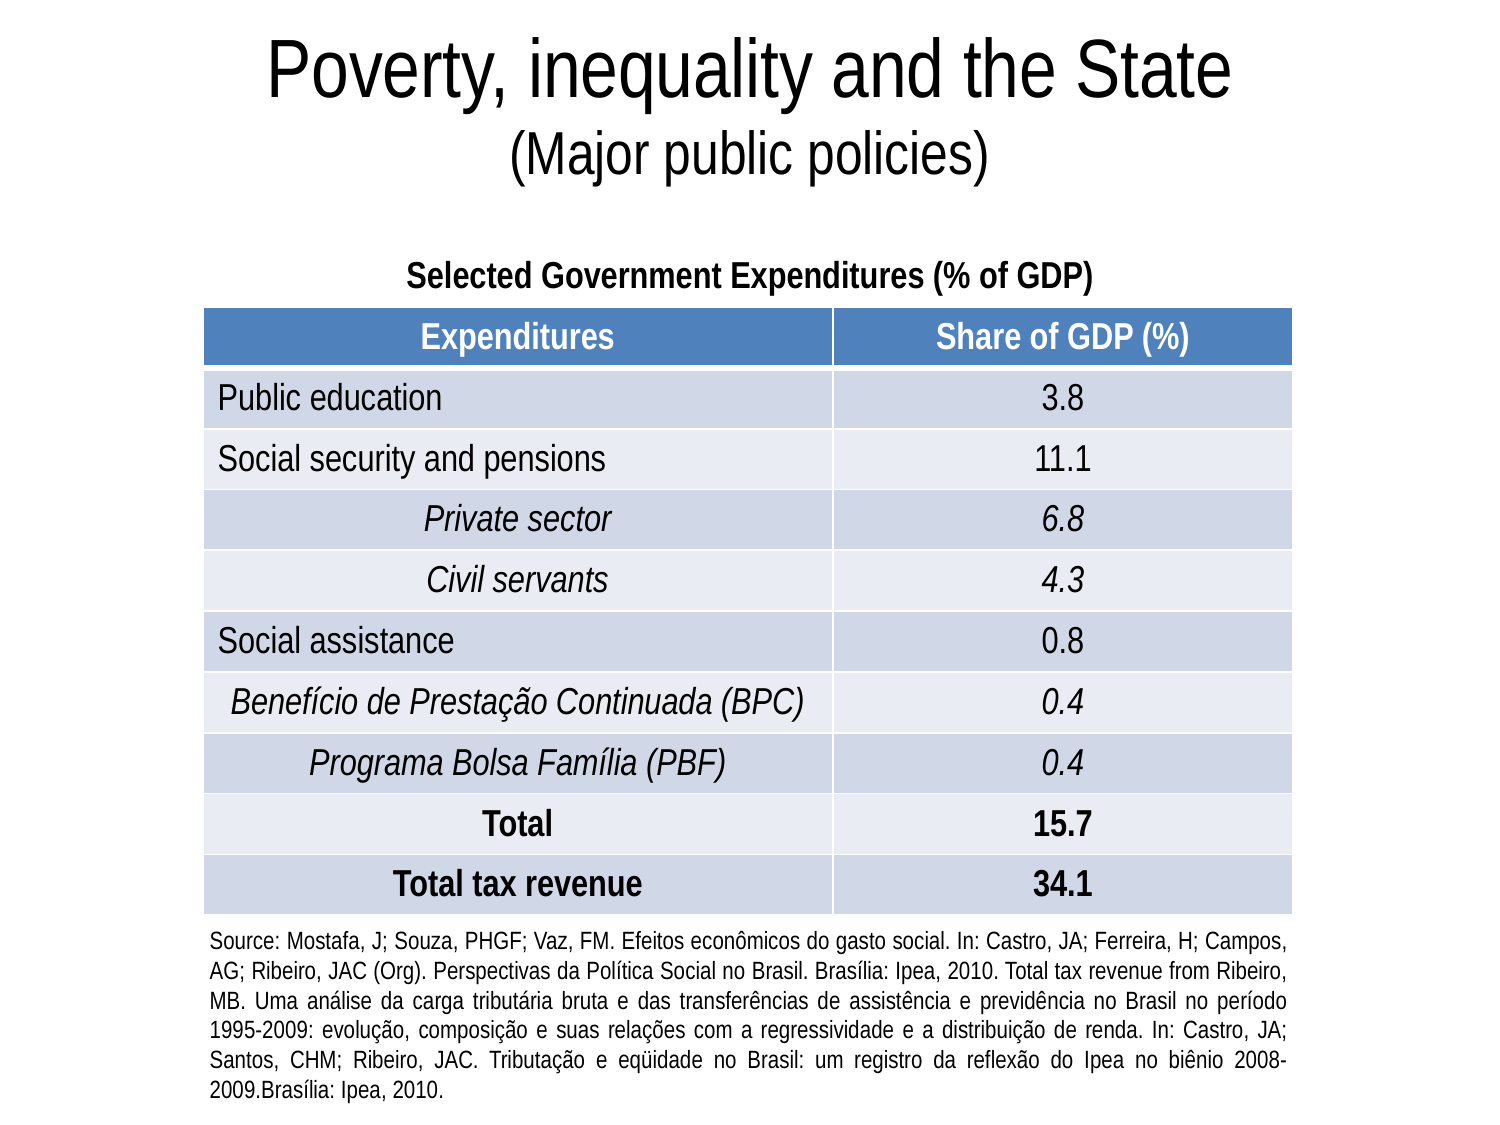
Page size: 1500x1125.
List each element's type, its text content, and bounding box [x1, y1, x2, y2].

table_header Expenditures [204, 308, 832, 365]
table_cell 4.3 [834, 551, 1292, 610]
table_cell Total tax revenue [204, 855, 832, 914]
table_cell 0.4 [834, 673, 1292, 732]
table_cell 3.8 [834, 371, 1292, 428]
table_cell Social security and pensions [204, 430, 832, 489]
table_header Share of GDP (%) [834, 308, 1292, 365]
table_cell 0.8 [834, 612, 1292, 671]
table_cell Benefício de Prestação Continuada (BPC) [204, 673, 832, 732]
table_cell 15.7 [834, 794, 1292, 854]
table_cell 11.1 [834, 430, 1292, 489]
table_cell Programa Bolsa Família (PBF) [204, 734, 832, 793]
table_cell 6.8 [834, 490, 1292, 549]
table_cell Civil servants [204, 551, 832, 610]
text_box Source: Mostafa, J; Souza, PHGF; Vaz, FM. Efeitos econômicos do gasto social. In: Castro, JA; Ferreira, H; Campos, AG; Ribeiro, JAC (Org). Perspectivas da Política Social no Brasil. Brasília: Ipea, 2010. Total tax revenue from Ribeiro, MB. Uma análise da carga tributária bruta e das transferências de assistência e previdência no Brasil no período 1995-2009: evolução, composição e suas relações com a regressividade e a distribuição de renda. In: Castro, JA; Santos, CHM; Ribeiro, JAC. Tributação e eqüidade no Brasil: um registro da reflexão do Ipea no biênio 2008-2009.Brasília: Ipea, 2010. [194, 916, 1306, 1112]
text_box Poverty, inequality and the State (Major public policies) [74, 7, 1425, 195]
table_cell 34.1 [834, 855, 1292, 914]
table_cell Social assistance [204, 612, 832, 671]
table_cell Public education [204, 371, 832, 428]
table_cell 0.4 [834, 734, 1292, 793]
text_box Selected Government Expenditures (% of GDP) [206, 243, 1294, 304]
table_cell Private sector [204, 490, 832, 549]
table_cell Total [204, 794, 832, 854]
